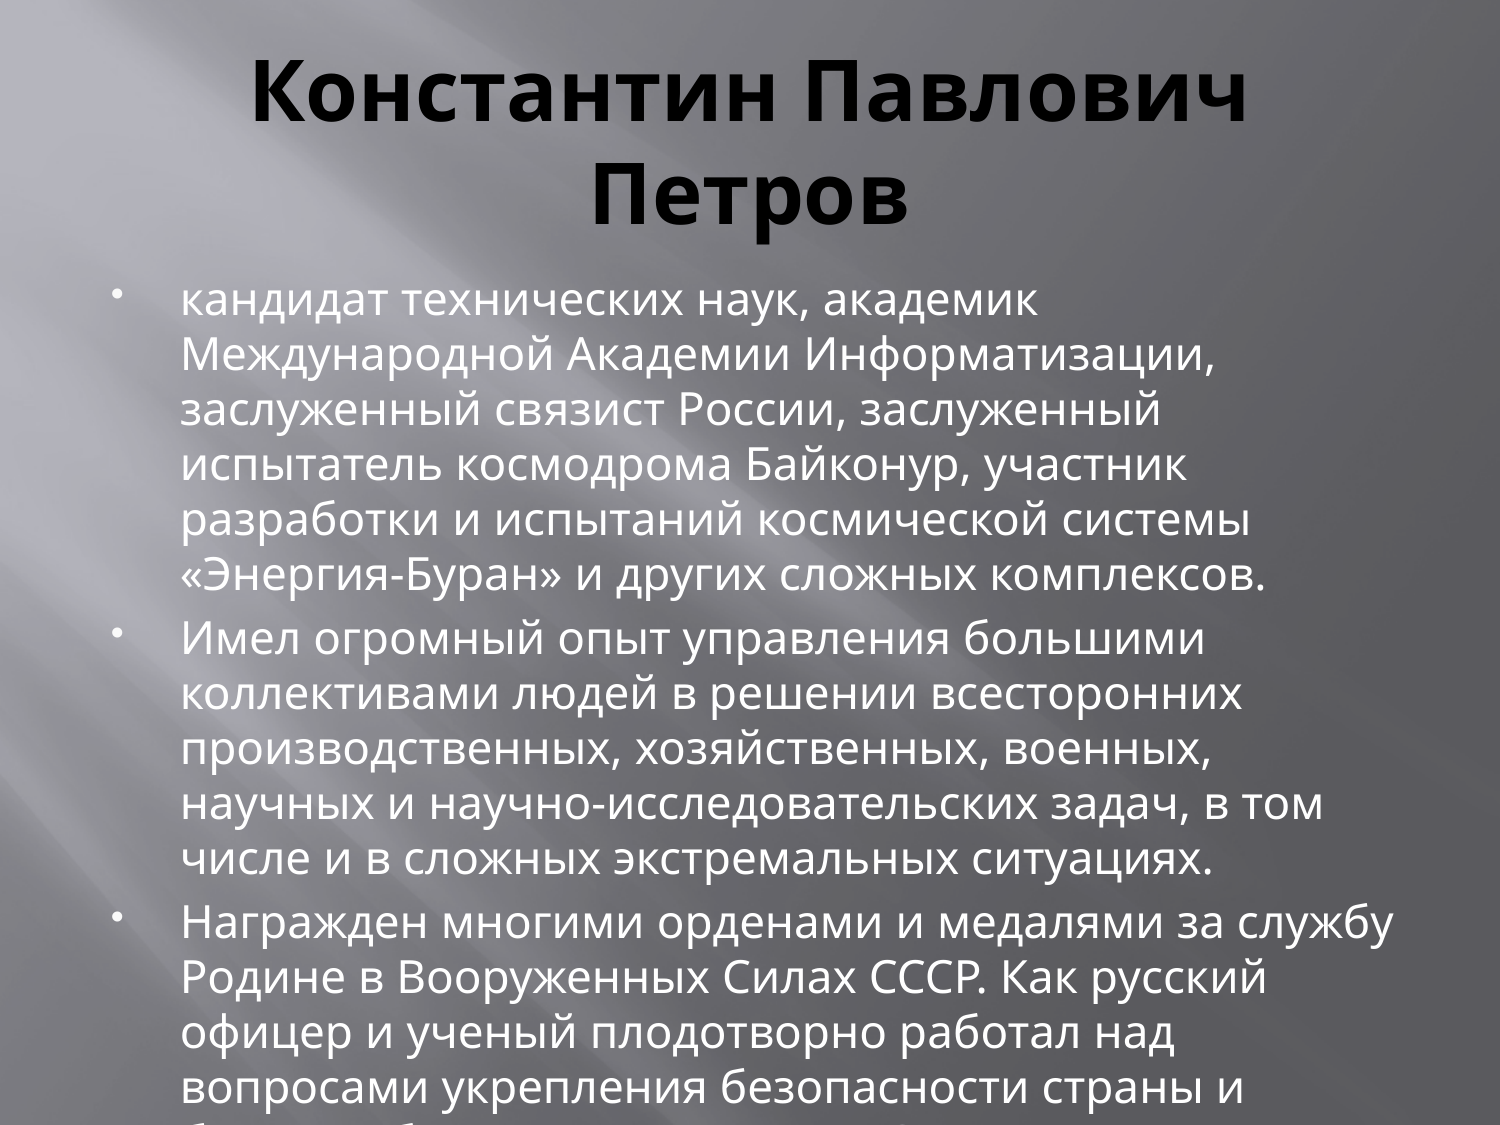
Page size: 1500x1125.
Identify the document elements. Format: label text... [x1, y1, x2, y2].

title Константин Павлович Петров [75, 45, 1425, 233]
list кандидат технических наук, академик Международной Академии Информатизации, заслуженный связист России, заслуженный испытатель космодрома Байконур, участник разработки и испытаний космической системы «Энергия-Буран» и других сложных комплексов. Имел огромный опыт управления большими коллективами людей в решении всесторонних производственных, хозяйственных, военных, научных и научно-исследовательских задач, в том числе и в сложных экстремальных ситуациях. Награжден многими орденами и медалями за службу Родине в Вооруженных Силах СССР. Как русский офицер и ученый плодотворно работал над вопросами укрепления безопасности страны и боеспособности Вооруженных Сил. [75, 262, 1425, 1102]
